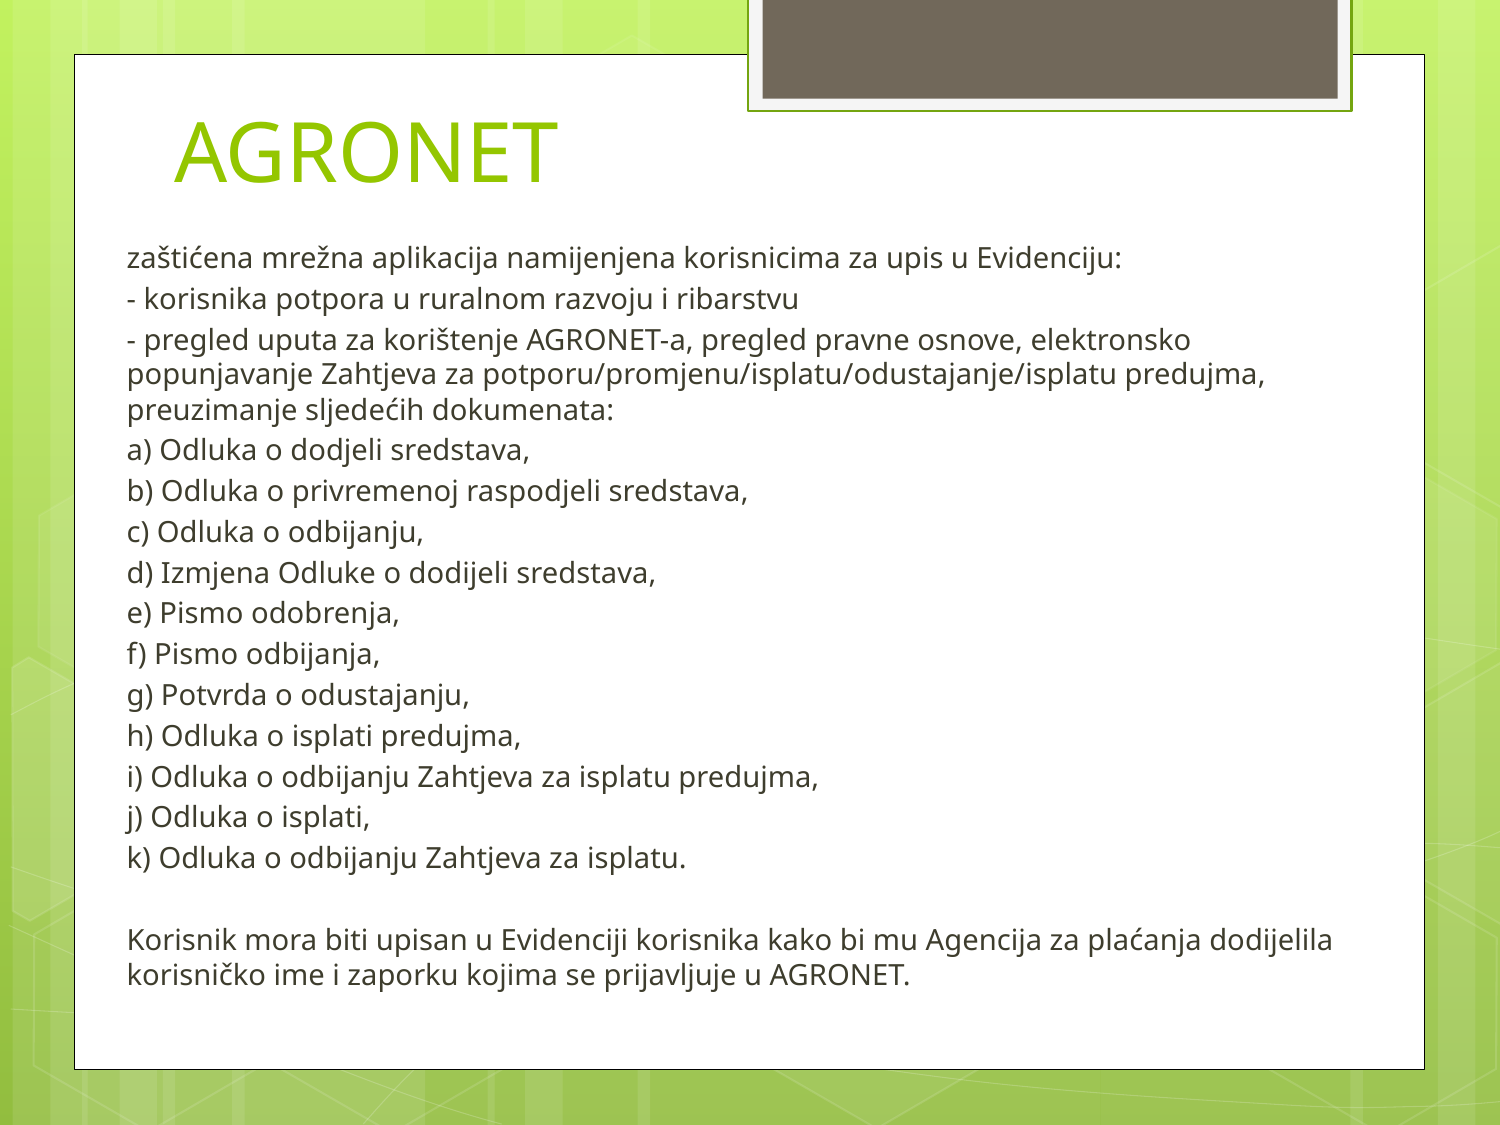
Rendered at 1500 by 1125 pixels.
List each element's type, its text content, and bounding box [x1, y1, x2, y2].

title AGRONET [159, 19, 1312, 207]
list zaštićena mrežna aplikacija namijenjena korisnicima za upis u Evidenciju: - korisnika potpora u ruralnom razvoju i ribarstvu - pregled uputa za korištenje AGRONET-a, pregled pravne osnove, elektronsko popunjavanje Zahtjeva za potporu/promjenu/isplatu/odustajanje/isplatu predujma, preuzimanje sljedećih dokumenata: a) Odluka o dodjeli sredstava, b) Odluka o privremenoj raspodjeli sredstava, c) Odluka o odbijanju, d) Izmjena Odluke o dodijeli sredstava, e) Pismo odobrenja, f) Pismo odbijanja, g) Potvrda o odustajanju, h) Odluka o isplati predujma, i) Odluka o odbijanju Zahtjeva za isplatu predujma, j) Odluka o isplati, k) Odluka o odbijanju Zahtjeva za isplatu. Korisnik mora biti upisan u Evidenciji korisnika kako bi mu Agencija za plaćanja dodijelila korisničko ime i zaporku kojima se prijavljuje u AGRONET. [100, 231, 1388, 1024]
